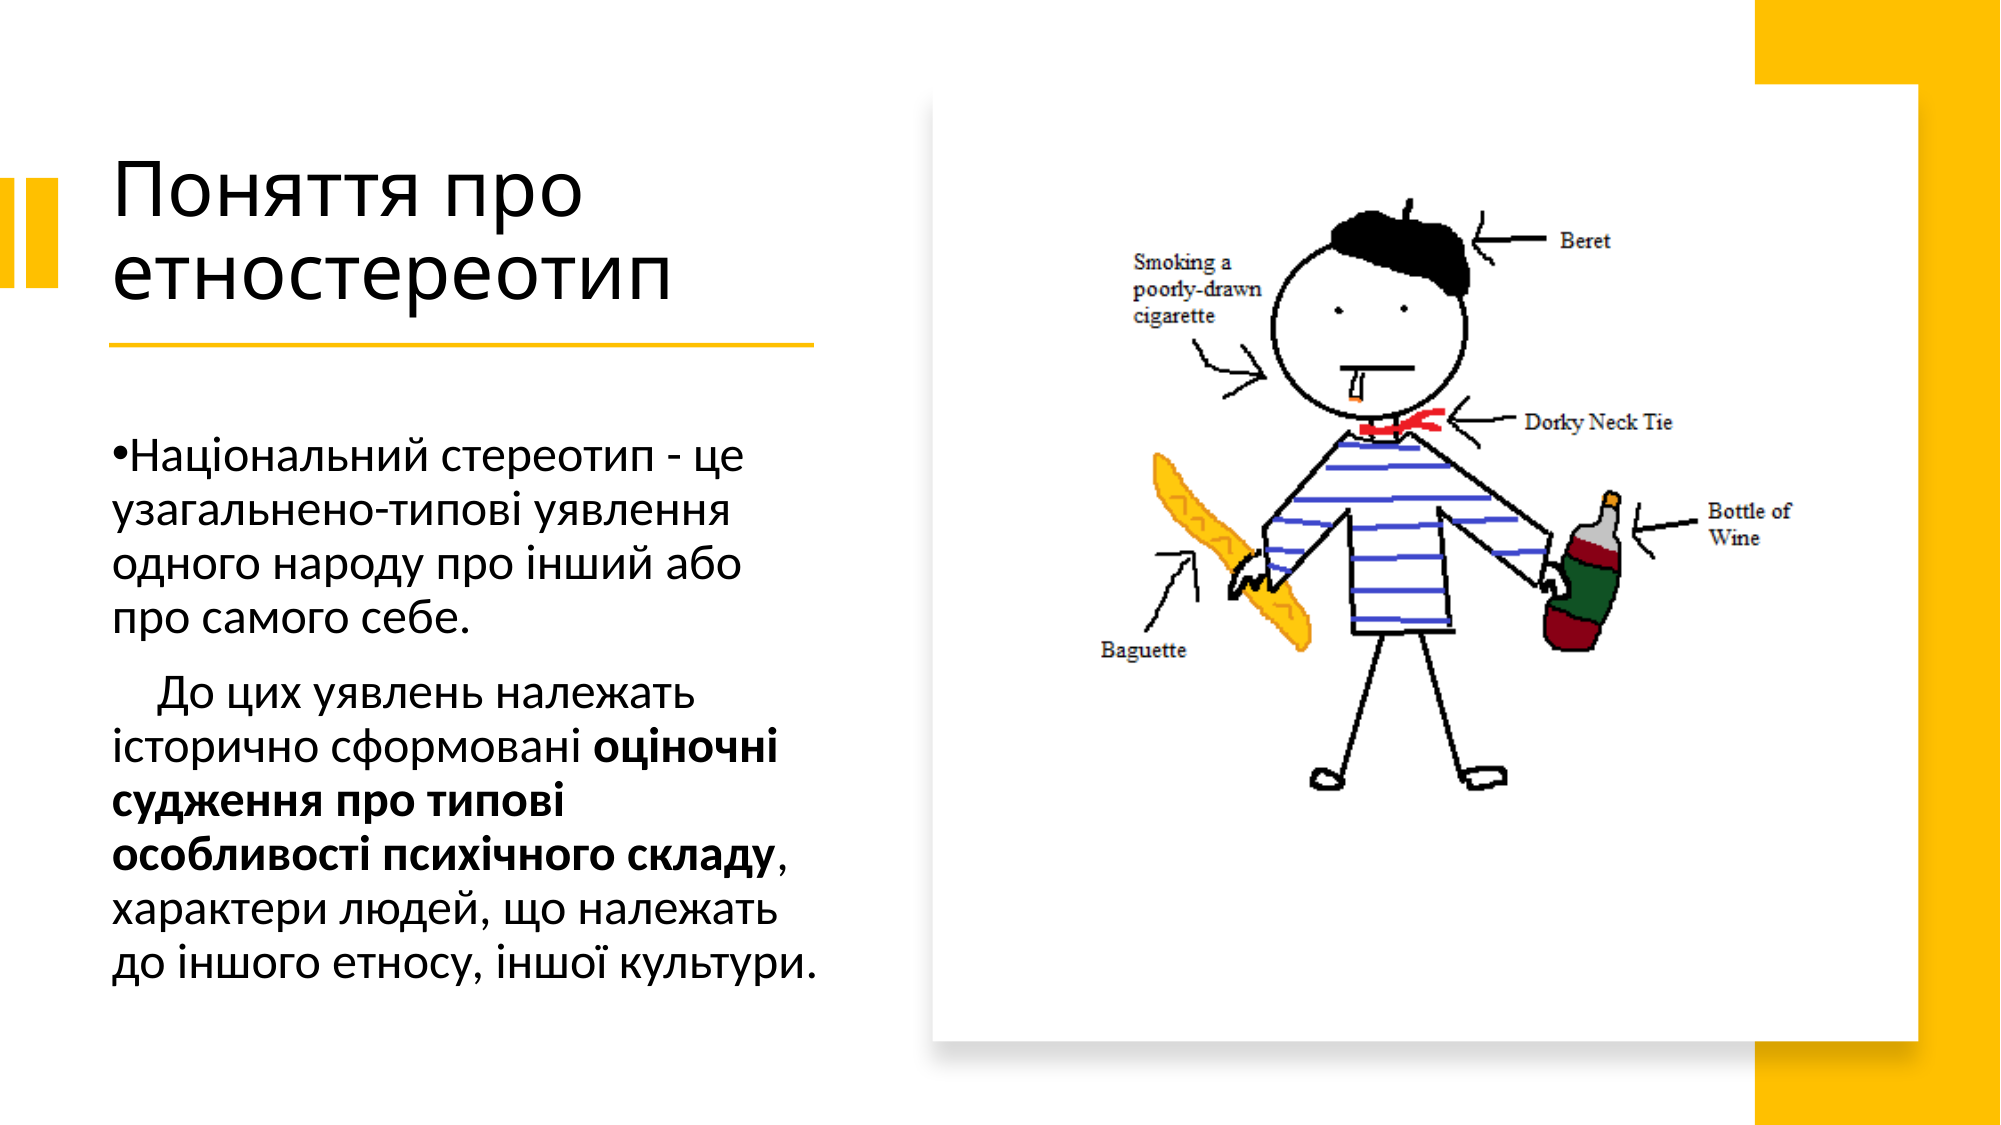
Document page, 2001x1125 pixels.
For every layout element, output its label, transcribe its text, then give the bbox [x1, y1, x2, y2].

list Національний стереотип - це узагальнено-типові уявлення одного народу про інший або про самого себе. До цих уявлень належать історично сформовані оціночні судження про типові особливості психічного складу, характери людей, що належать до іншого етносу, іншої культури. [96, 382, 845, 1036]
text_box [0, 177, 59, 289]
text_box [0, 0, 1754, 1125]
text_box [932, 83, 1919, 1042]
title Поняття про етностереотип [96, 140, 845, 326]
text_box [108, 342, 815, 348]
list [980, 131, 1871, 994]
text_box [1754, 0, 2000, 1125]
